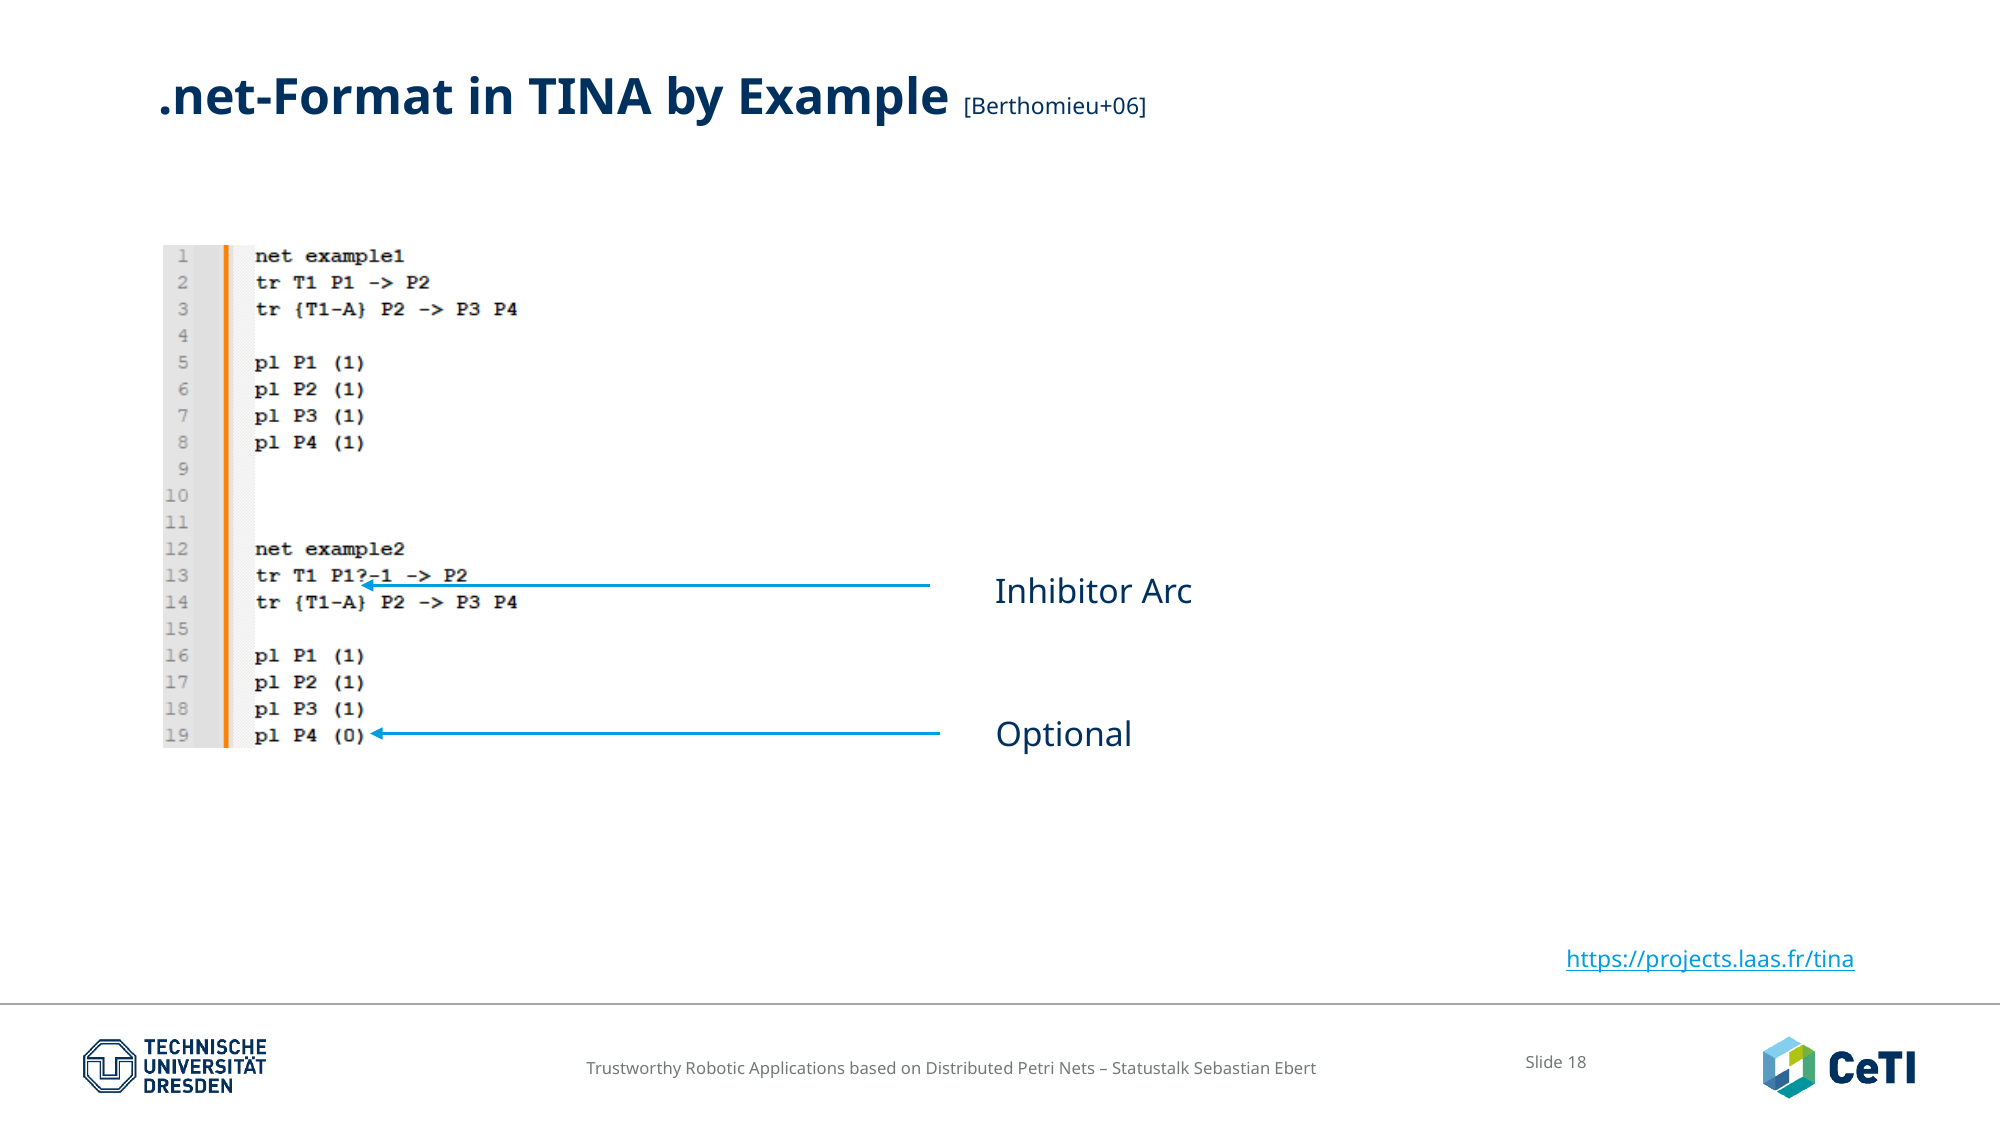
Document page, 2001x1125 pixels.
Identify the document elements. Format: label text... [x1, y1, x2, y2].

text_box Optional [980, 705, 1148, 761]
picture [1762, 1036, 1977, 1101]
picture [83, 1039, 266, 1093]
text_box https://projects.laas.fr/tina [1551, 937, 1870, 984]
text_box .net-Format in TINA by Example [Berthomieu+06] [143, 56, 1880, 169]
text_box Inhibitor Arc [980, 562, 1208, 618]
picture [162, 245, 528, 748]
